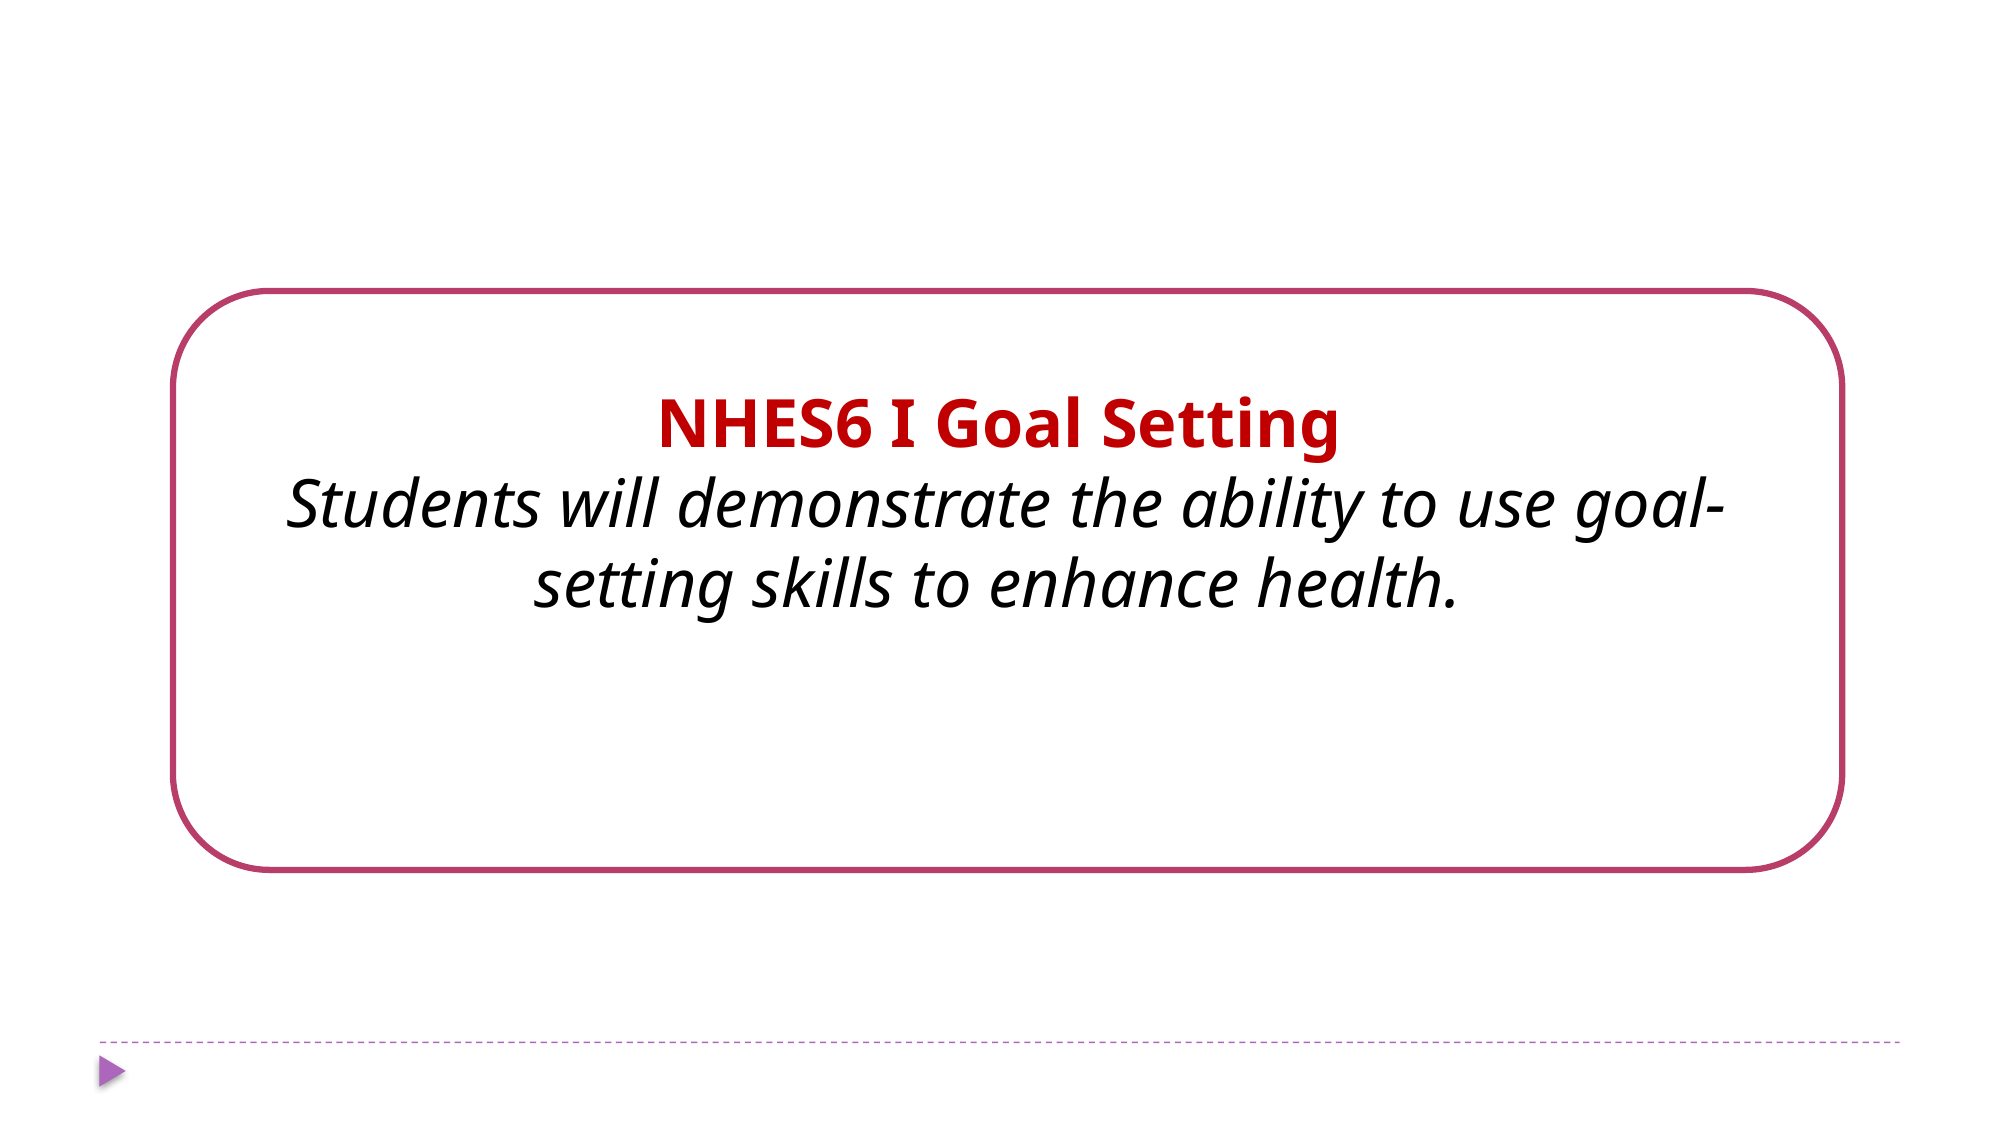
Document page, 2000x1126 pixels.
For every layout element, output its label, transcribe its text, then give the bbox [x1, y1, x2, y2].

text_box NHES6 I Goal Setting Students will demonstrate the ability to use goal-setting skills to enhance health. [171, 289, 1844, 872]
